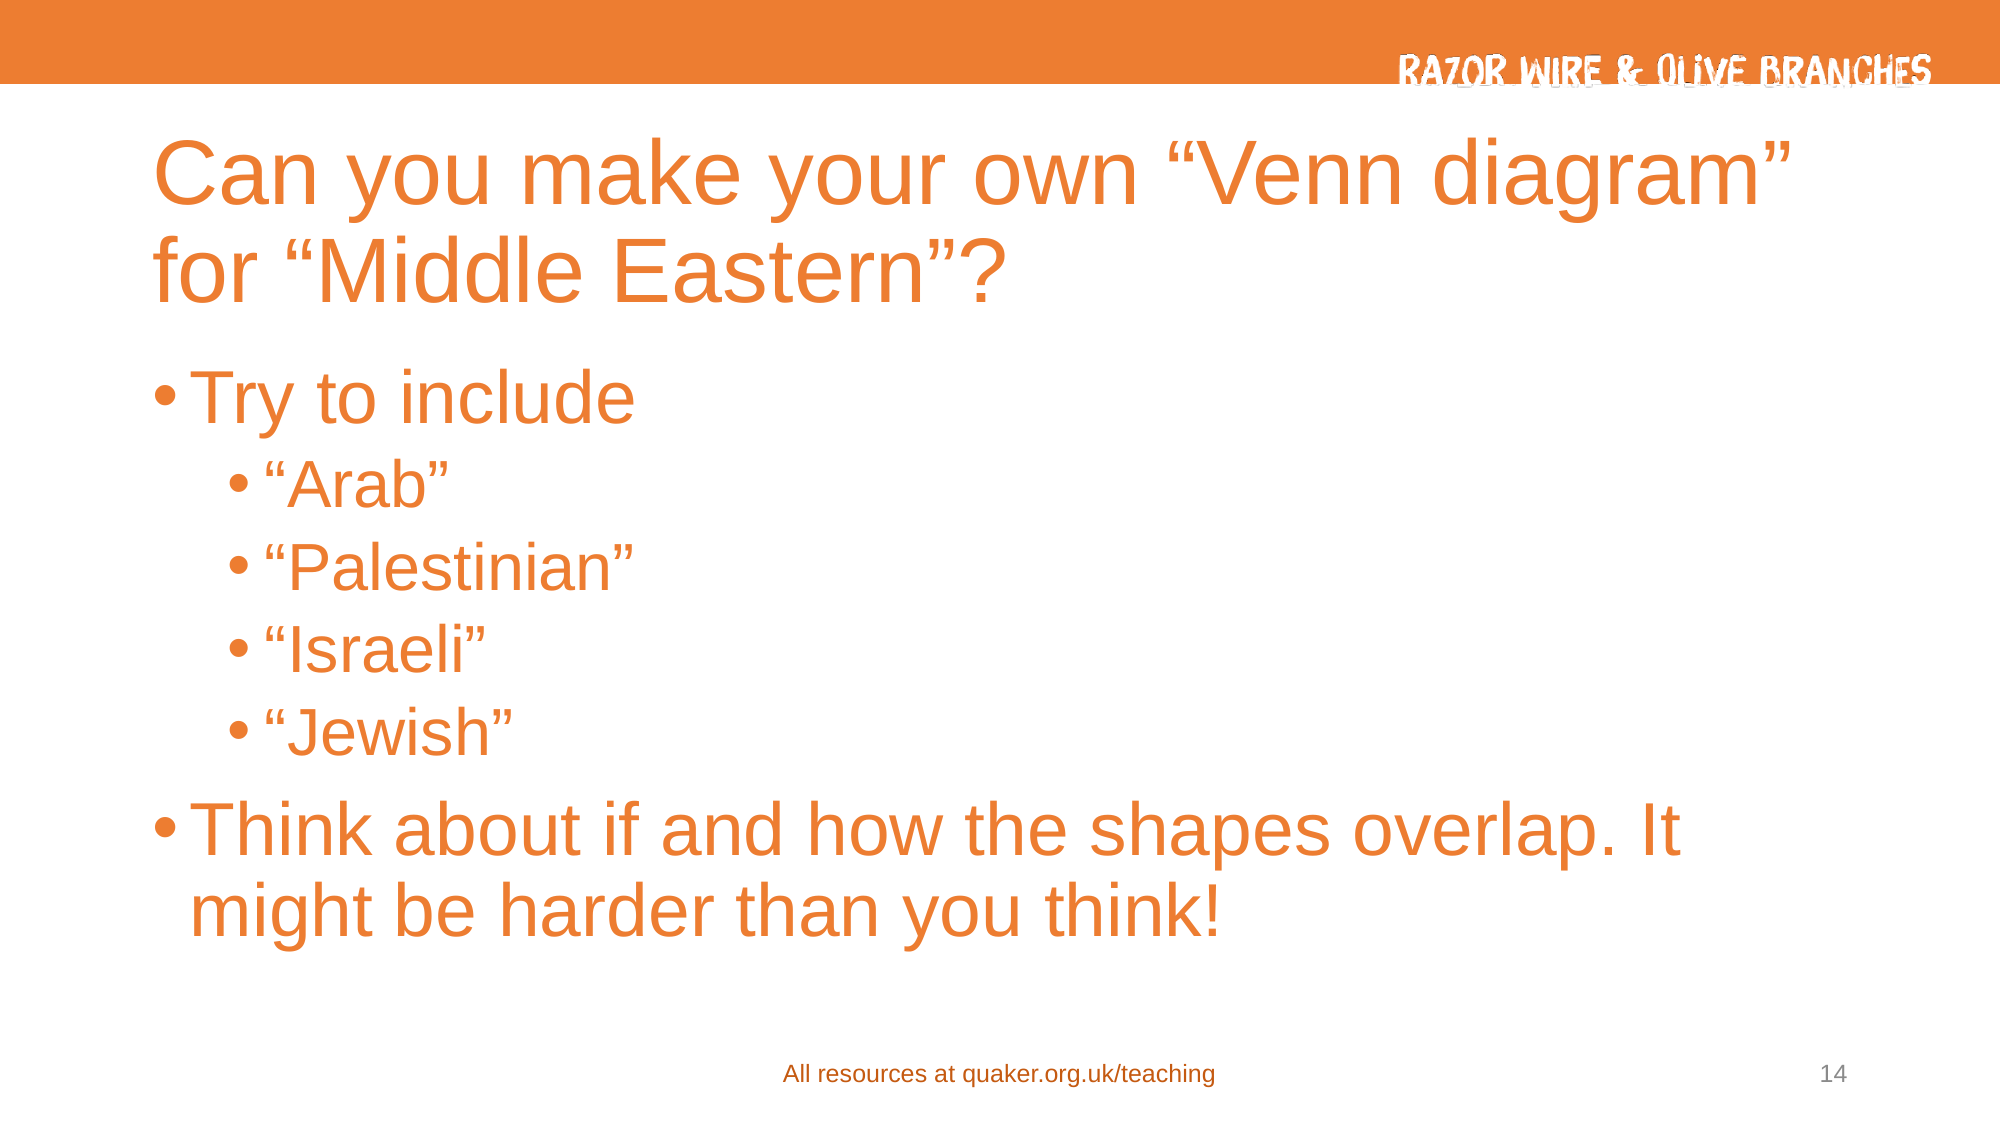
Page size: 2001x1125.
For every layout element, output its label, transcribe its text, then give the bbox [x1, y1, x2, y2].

picture [1411, 84, 1935, 89]
title Can you make your own “Venn diagram” for “Middle Eastern”? [137, 115, 1863, 333]
footer All resources at quaker.org.uk/teaching [662, 1042, 1338, 1103]
slide_number 14 [1412, 1042, 1863, 1103]
list Try to include “Arab” “Palestinian” “Israeli” “Jewish” Think about if and how the shapes overlap. It might be harder than you think! [137, 351, 1863, 1014]
